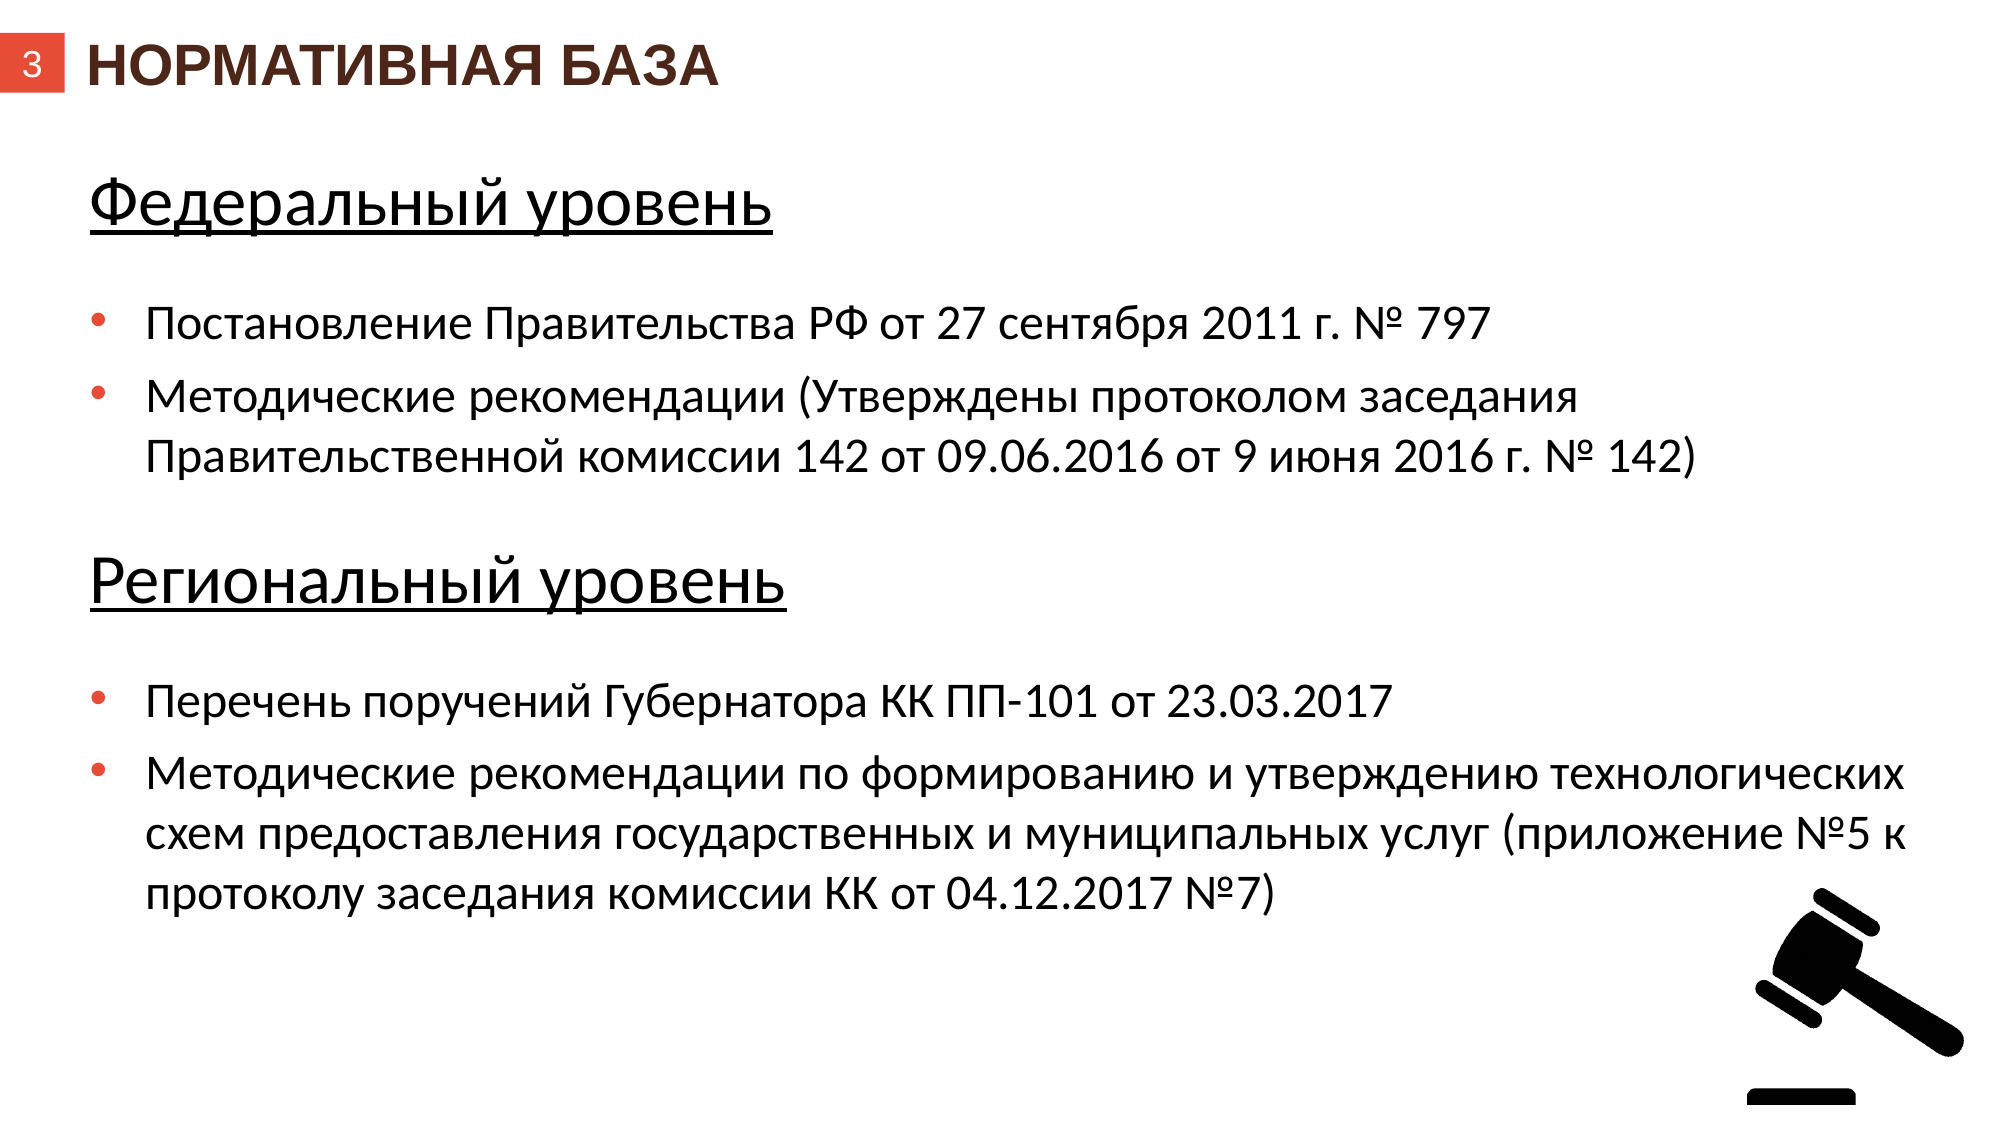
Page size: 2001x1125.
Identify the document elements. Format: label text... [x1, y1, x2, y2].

picture [1747, 888, 1964, 1105]
text_box [64, 822, 1964, 889]
text_box НОРМАТИВНАЯ БАЗА [71, 19, 1964, 105]
text_box Федеральный уровень Постановление Правительства РФ от 27 сентября 2011 г. № 797 Методические рекомендации (Утверждены протоколом заседания Правительственной комиссии 142 от 09.06.2016 от 9 июня 2016 г. № 142) Региональный уровень Перечень поручений Губернатора КК ПП-101 от 23.03.2017 Методические рекомендации по формированию и утверждению технологических схем предоставления государственных и муниципальных услуг (приложение №5 к протоколу заседания комиссии КК от 04.12.2017 №7) [0, 147, 1964, 978]
text_box 3 [0, 32, 65, 93]
